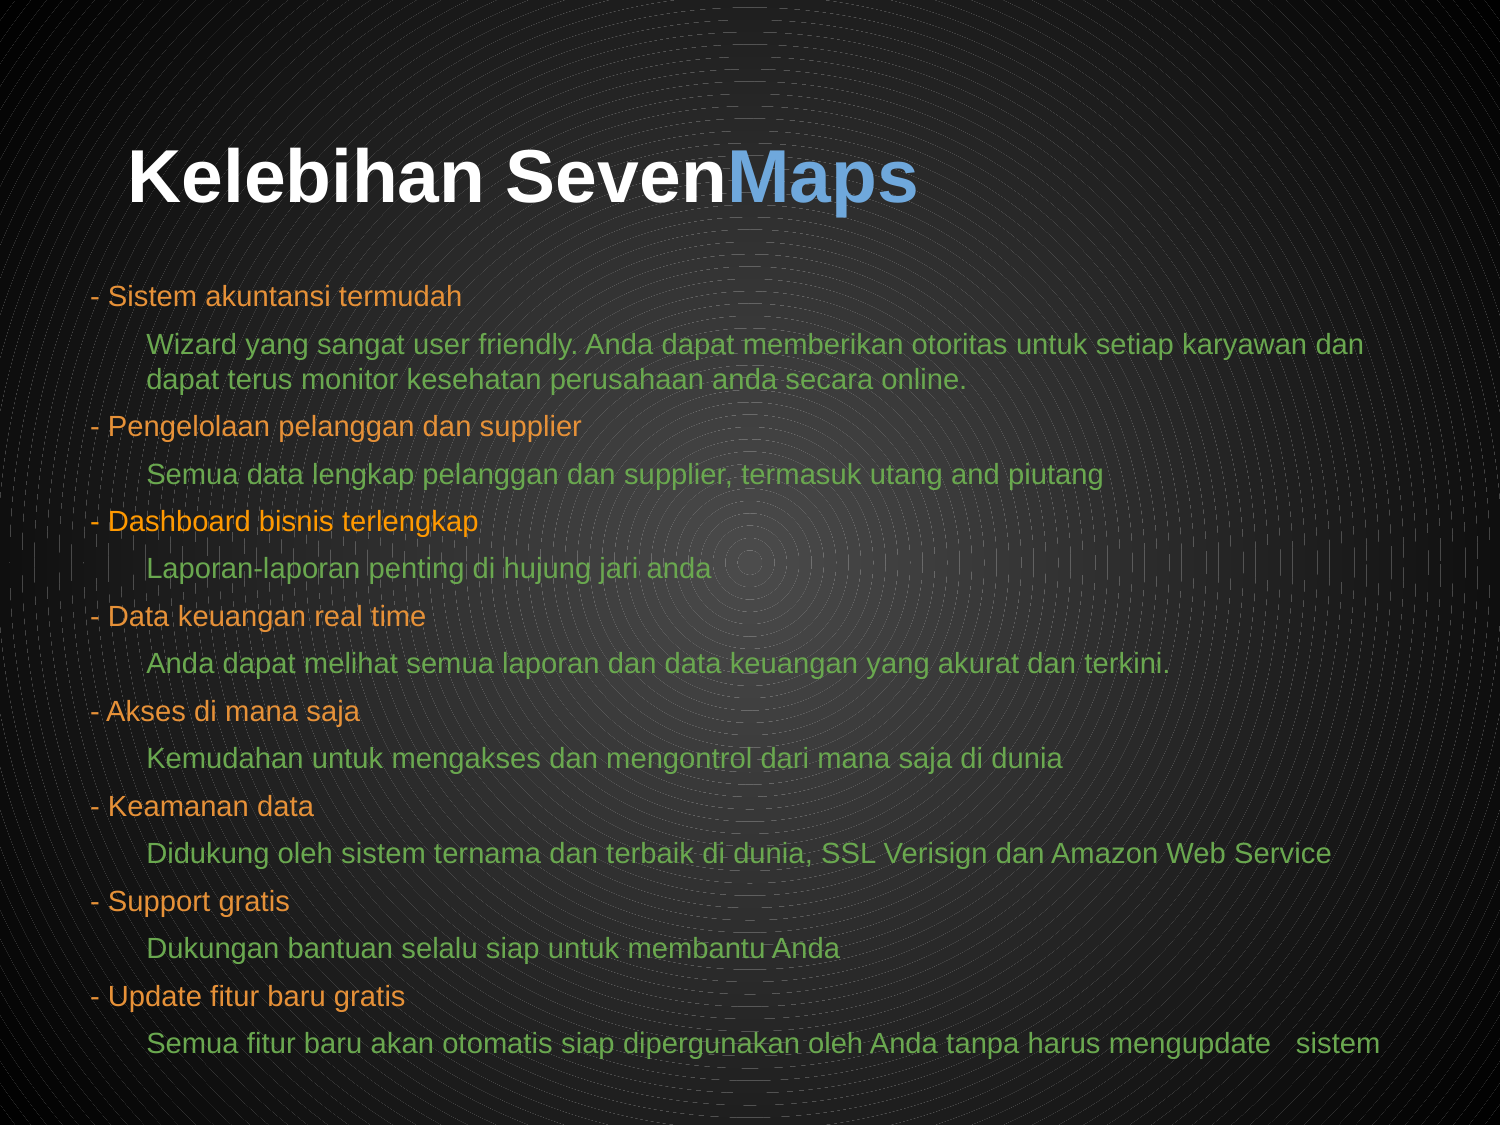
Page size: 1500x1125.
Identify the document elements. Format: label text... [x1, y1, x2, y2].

list - Sistem akuntansi termudah Wizard yang sangat user friendly. Anda dapat memberikan otoritas untuk setiap karyawan dan dapat terus monitor kesehatan perusahaan anda secara online. - Pengelolaan pelanggan dan supplier Semua data lengkap pelanggan dan supplier, termasuk utang and piutang - Dashboard bisnis terlengkap Laporan-laporan penting di hujung jari anda - Data keuangan real time Anda dapat melihat semua laporan dan data keuangan yang akurat dan terkini. - Akses di mana saja Kemudahan untuk mengakses dan mengontrol dari mana saja di dunia - Keamanan data Didukung oleh sistem ternama dan terbaik di dunia, SSL Verisign dan Amazon Web Service - Support gratis Dukungan bantuan selalu siap untuk membantu Anda - Update fitur baru gratis Semua fitur baru akan otomatis siap dipergunakan oleh Anda tanpa harus mengupdate sistem [75, 262, 1425, 1078]
title Kelebihan SevenMaps [75, 45, 1425, 233]
